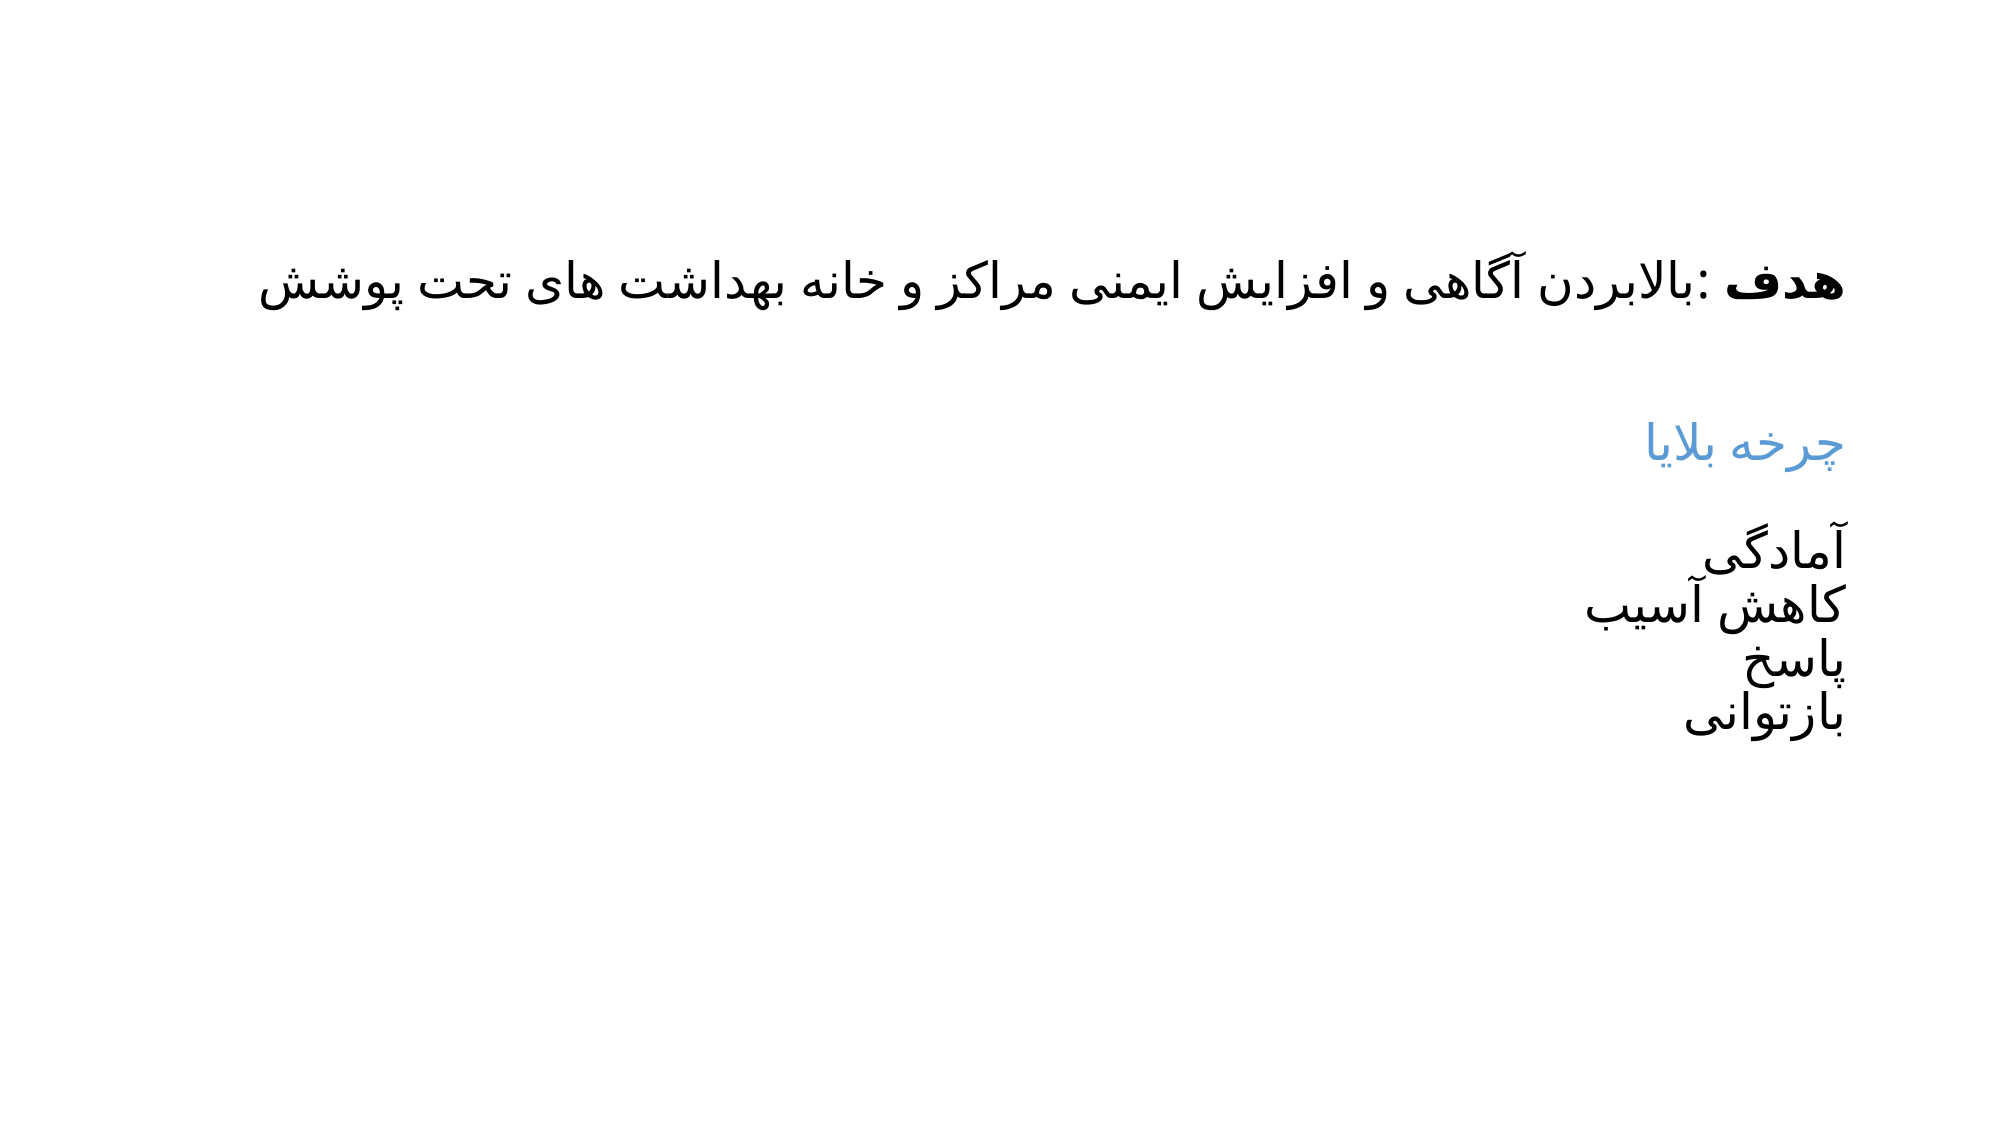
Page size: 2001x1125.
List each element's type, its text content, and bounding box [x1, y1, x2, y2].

title هدف :بالابردن آگاهی و افزایش ایمنی مراکز و خانه بهداشت های تحت پوشش چرخه بلایا آمادگی کاهش آسیب پاسخ بازتوانی [136, 72, 1862, 749]
